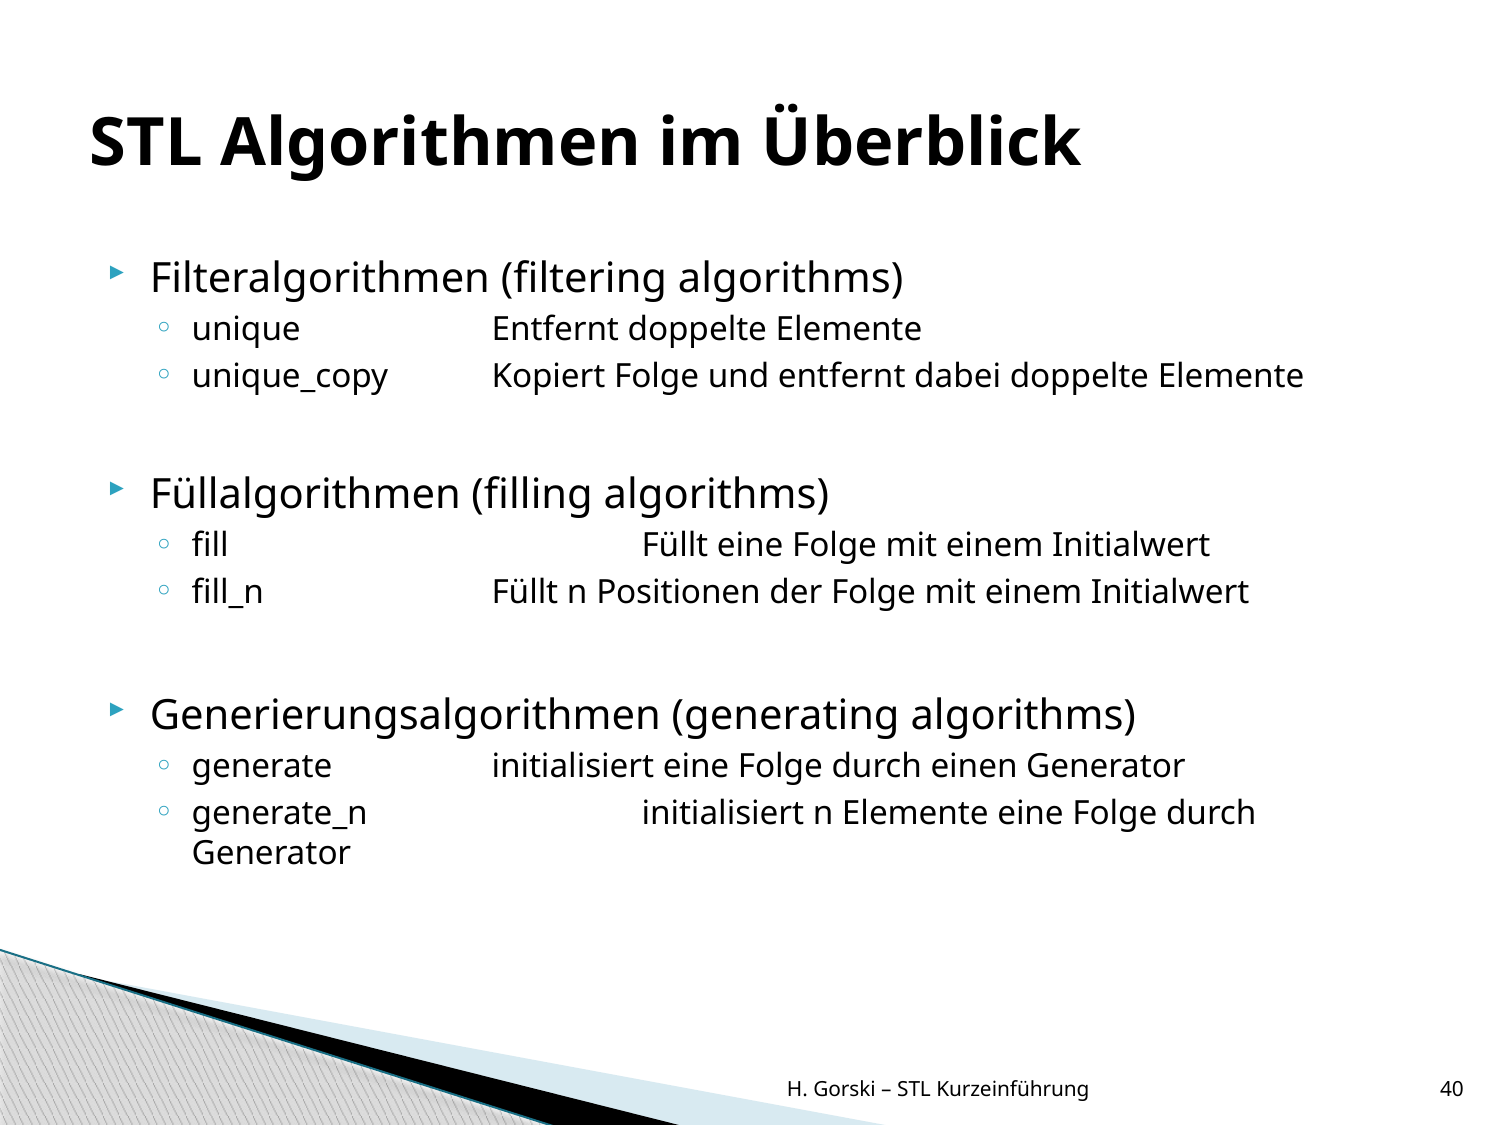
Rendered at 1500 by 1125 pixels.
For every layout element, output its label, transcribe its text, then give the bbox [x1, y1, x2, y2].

footer H. Gorski – STL Kurzeinführung [718, 1051, 1105, 1112]
slide_number 40 [1418, 1051, 1479, 1112]
title STL Algorithmen im Überblick [75, 45, 1425, 233]
list Filteralgorithmen (filtering algorithms) unique Entfernt doppelte Elemente unique_copy Kopiert Folge und entfernt dabei doppelte Elemente Füllalgorithmen (filling algorithms) fill Füllt eine Folge mit einem Initialwert fill_n Füllt n Positionen der Folge mit einem Initialwert Generierungsalgorithmen (generating algorithms) generate initialisiert eine Folge durch einen Generator generate_n initialisiert n Elemente eine Folge durch Generator [75, 243, 1425, 986]
